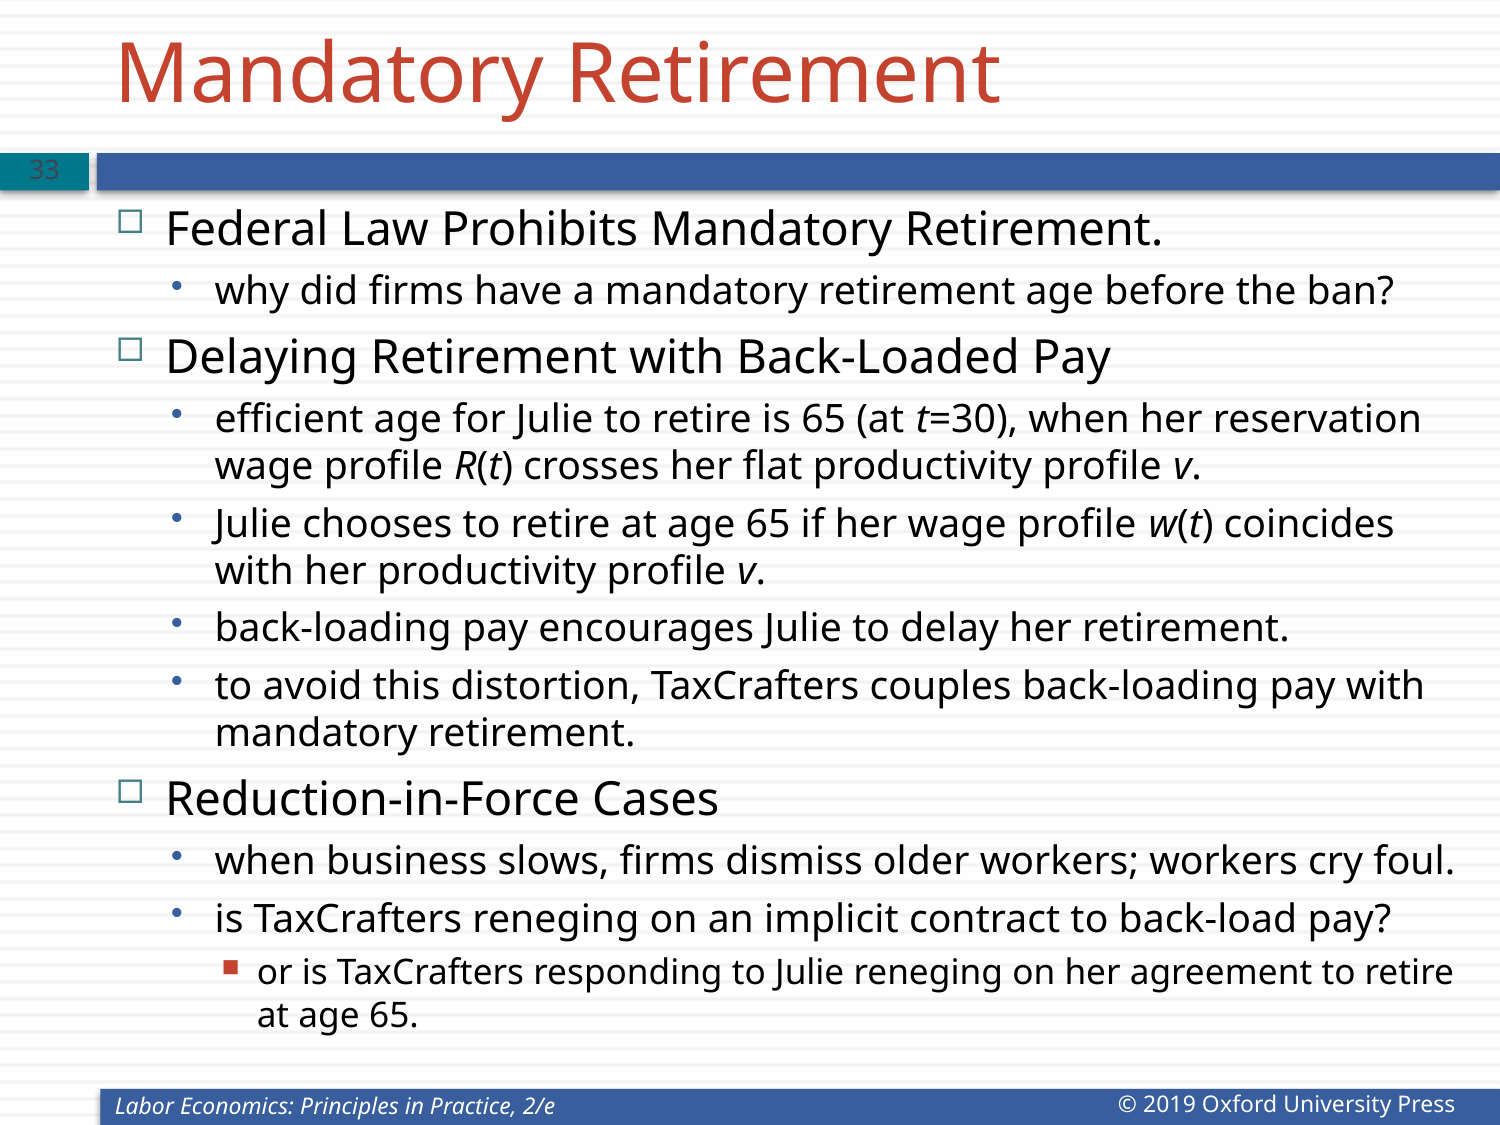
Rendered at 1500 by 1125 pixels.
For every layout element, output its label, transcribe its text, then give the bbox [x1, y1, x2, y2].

title Mandatory Retirement [99, 1, 1472, 136]
list Federal Law Prohibits Mandatory Retirement. why did firms have a mandatory retirement age before the ban? Delaying Retirement with Back-Loaded Pay efficient age for Julie to retire is 65 (at t=30), when her reservation wage profile R(t) crosses her flat productivity profile v. Julie chooses to retire at age 65 if her wage profile w(t) coincides with her productivity profile v. back-loading pay encourages Julie to delay her retirement. to avoid this distortion, TaxCrafters couples back-loading pay with mandatory retirement. Reduction-in-Force Cases when business slows, firms dismiss older workers; workers cry foul. is TaxCrafters reneging on an implicit contract to back-load pay? or is TaxCrafters responding to Julie reneging on her agreement to retire at age 65. [101, 190, 1473, 1084]
slide_number 32 [0, 153, 89, 191]
footer © 2019 Oxford University Press [825, 1090, 1471, 1125]
slide_number Labor Economics: Principles in Practice, 2/e [99, 1090, 745, 1125]
